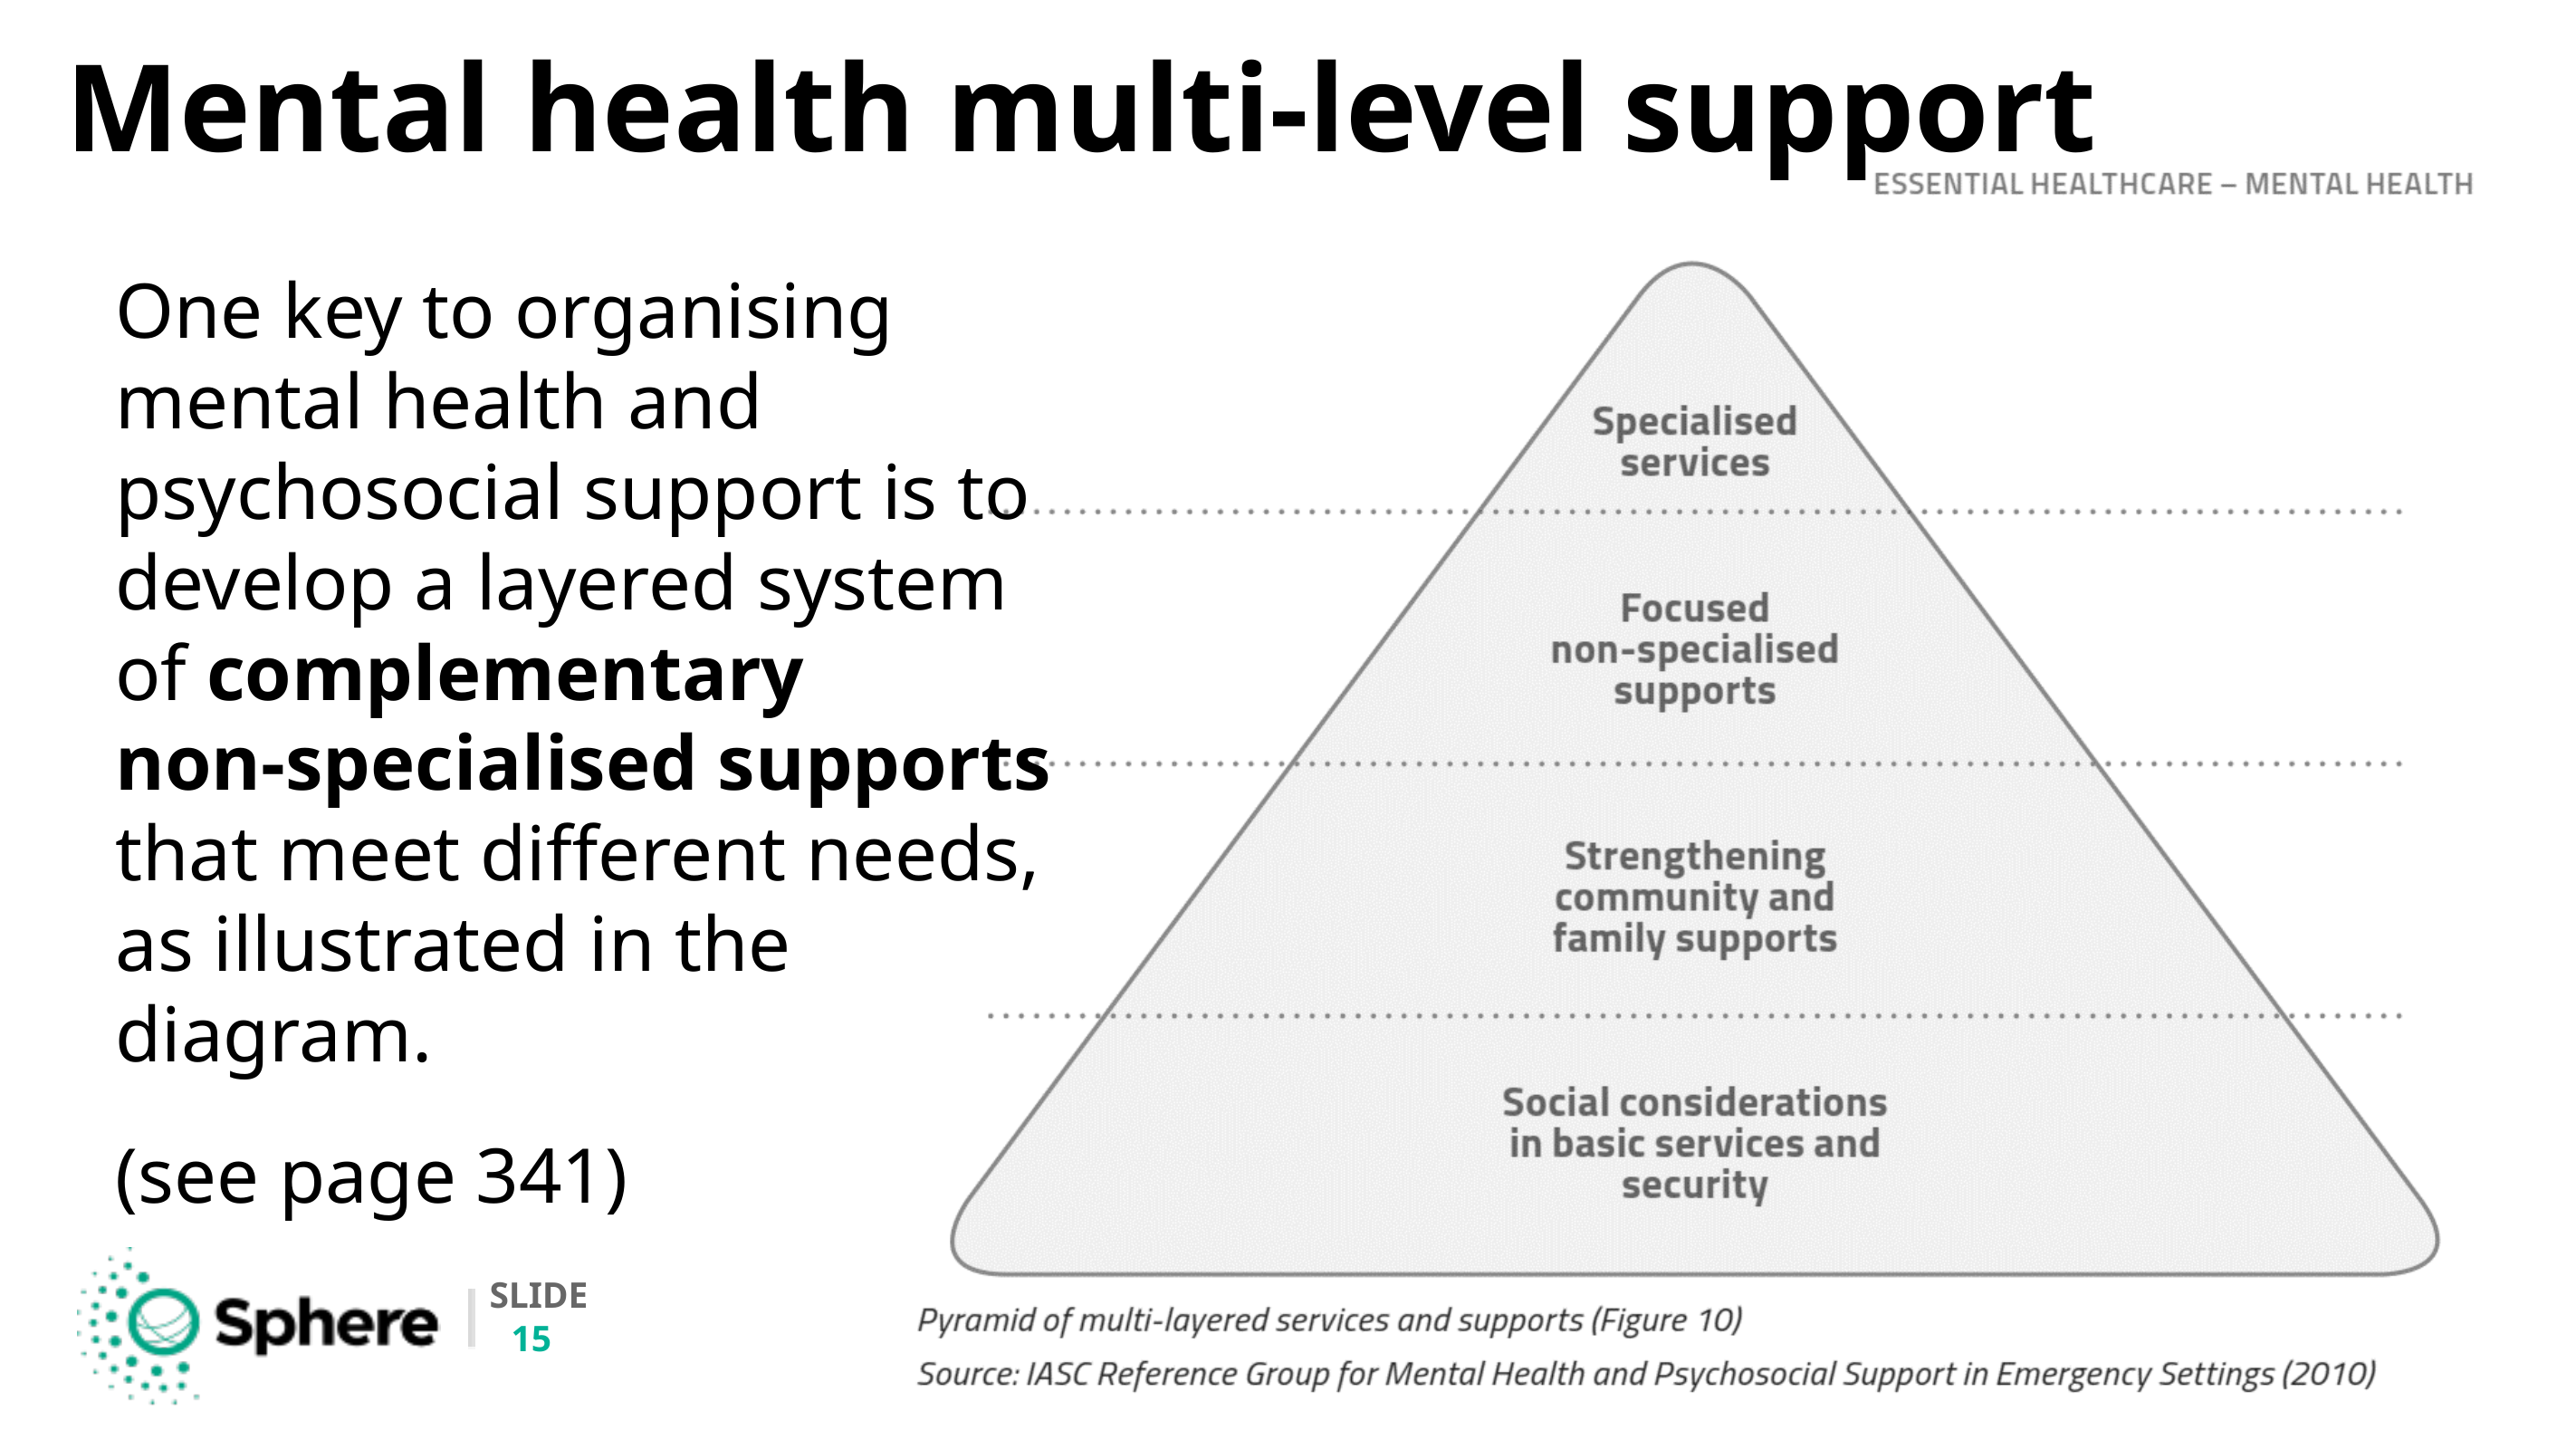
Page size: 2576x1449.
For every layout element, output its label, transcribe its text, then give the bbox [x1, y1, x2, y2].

title Mental health multi-level support [58, 24, 2131, 192]
list One key to organising mental health and psychosocial support is to develop a layered system of complementary non-specialised supports that meet different needs, as illustrated in the diagram. (see page 341) [108, 254, 844, 1310]
slide_number ‹#› [503, 1309, 562, 1449]
picture [468, 1310, 479, 1349]
picture [77, 1247, 441, 1407]
picture [848, 158, 2499, 1406]
